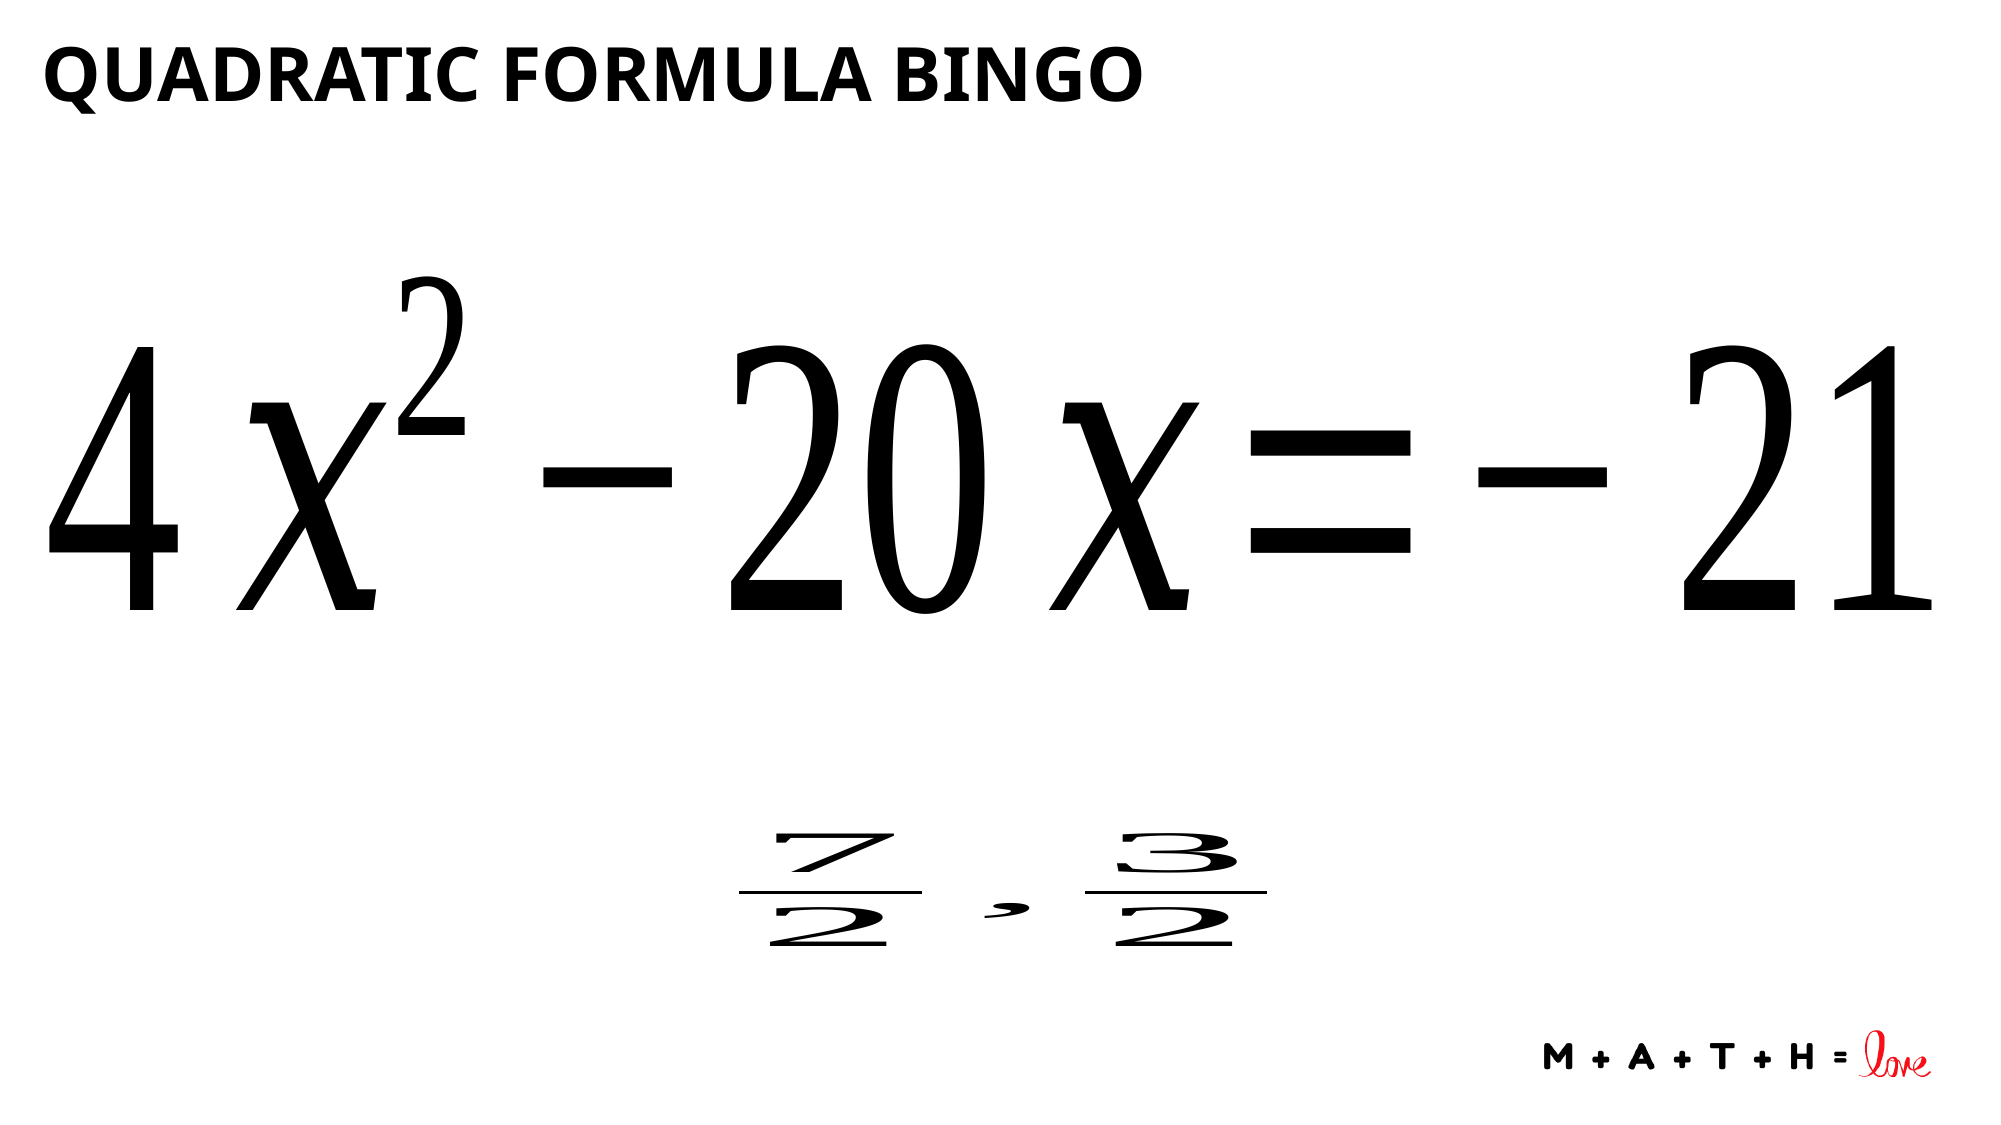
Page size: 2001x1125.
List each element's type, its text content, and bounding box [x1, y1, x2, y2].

text_box QUADRATIC FORMULA BINGO [27, 18, 1323, 124]
picture [1528, 1026, 1941, 1082]
